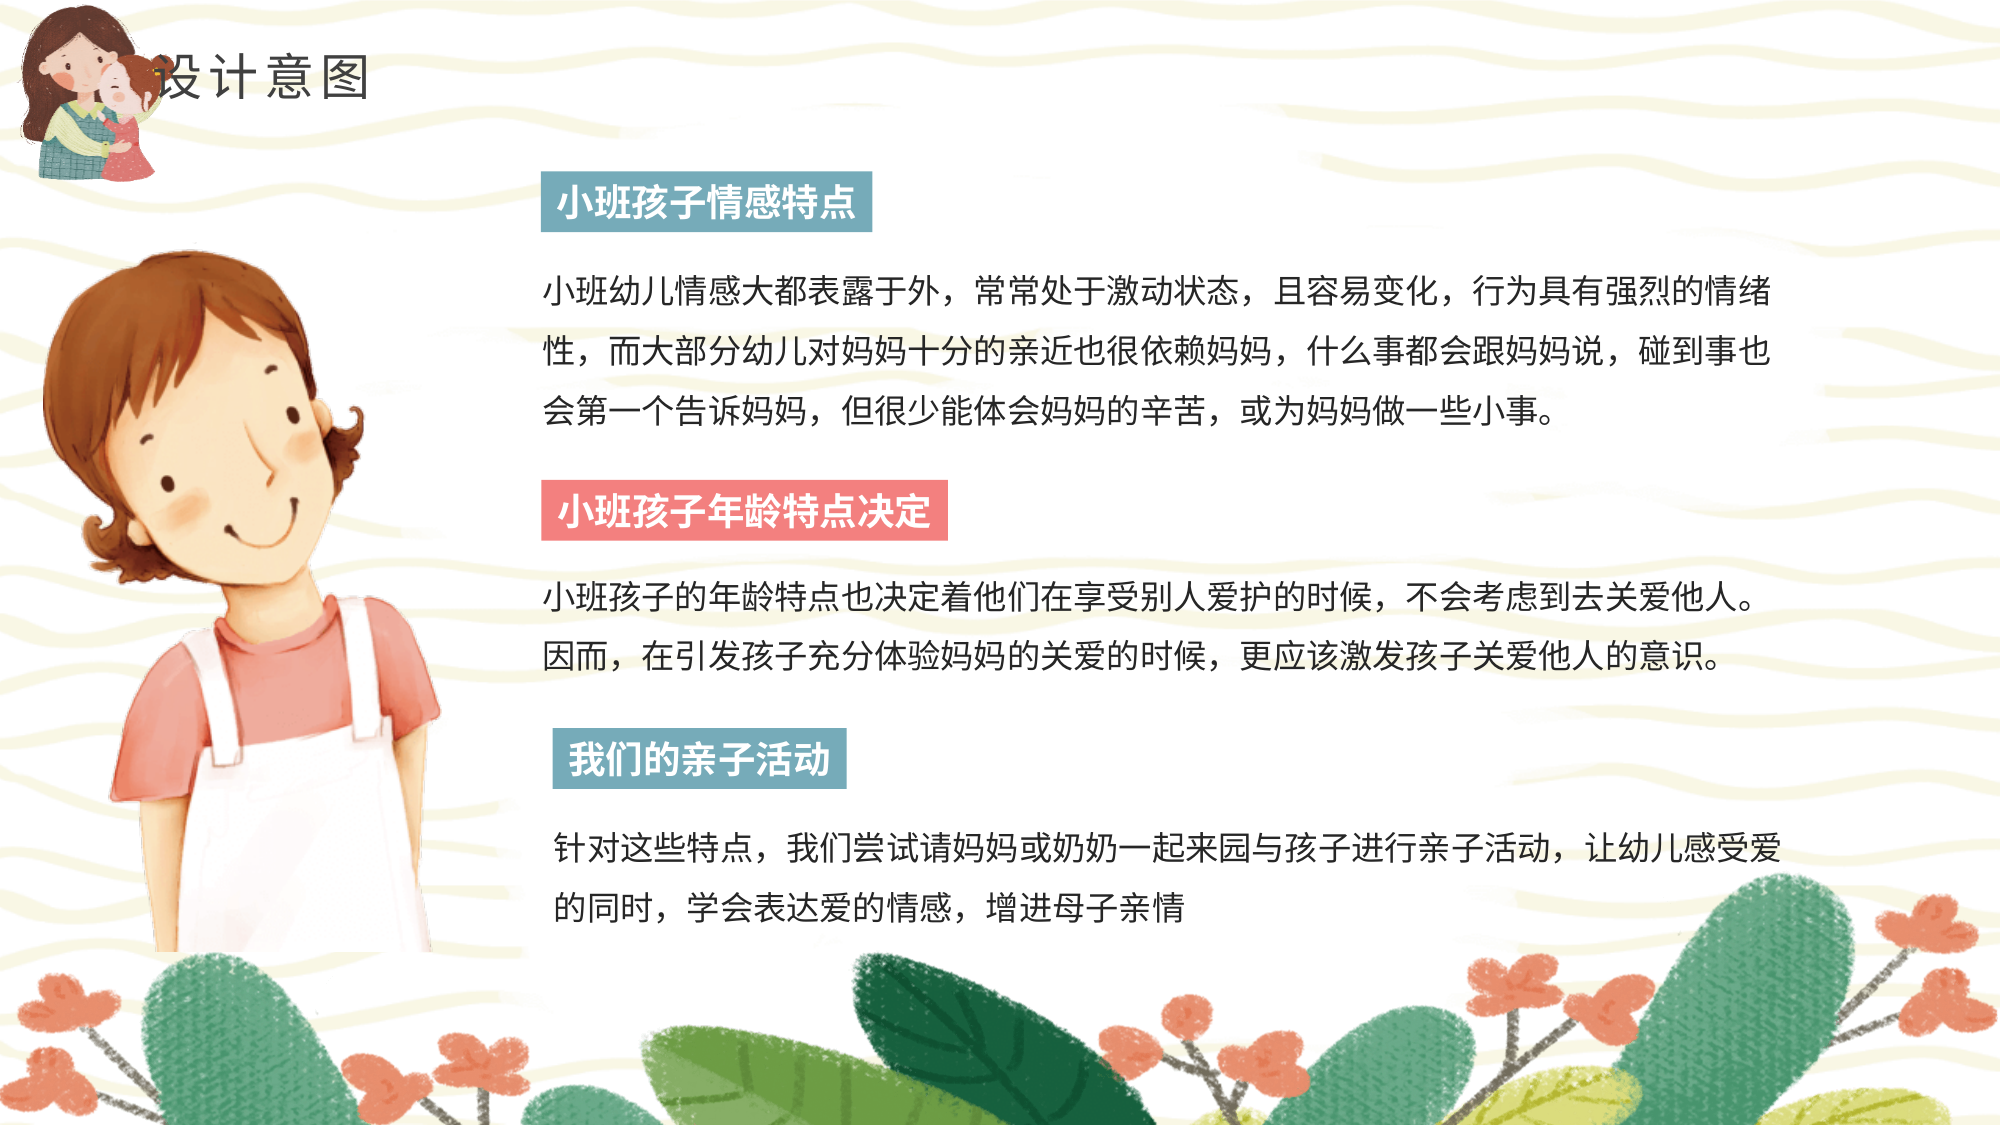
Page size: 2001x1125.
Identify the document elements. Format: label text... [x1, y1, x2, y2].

text_box 小班幼儿情感大都表露于外，常常处于激动状态，且容易变化，行为具有强烈的情绪性，而大部分幼儿对妈妈十分的亲近也很依赖妈妈，什么事都会跟妈妈说，碰到事也会第一个告诉妈妈，但很少能体会妈妈的辛苦，或为妈妈做一些小事。 [527, 242, 1792, 438]
text_box 我们的亲子活动 [552, 728, 847, 789]
text_box 小班孩子情感特点 [540, 171, 873, 233]
text_box 小班孩子的年龄特点也决定着他们在享受别人爱护的时候，不会考虑到去关爱他人。因而，在引发孩子充分体验妈妈的关爱的时候，更应该激发孩子关爱他人的意识。 [527, 548, 1792, 683]
text_box 设计意图 [131, 35, 393, 117]
text_box 针对这些特点，我们尝试请妈妈或奶奶一起来园与孩子进行亲子活动，让幼儿感受爱的同时，学会表达爱的情感，增进母子亲情 [539, 799, 1804, 934]
text_box 小班孩子年龄特点决定 [541, 479, 948, 541]
picture [0, 0, 2000, 1125]
